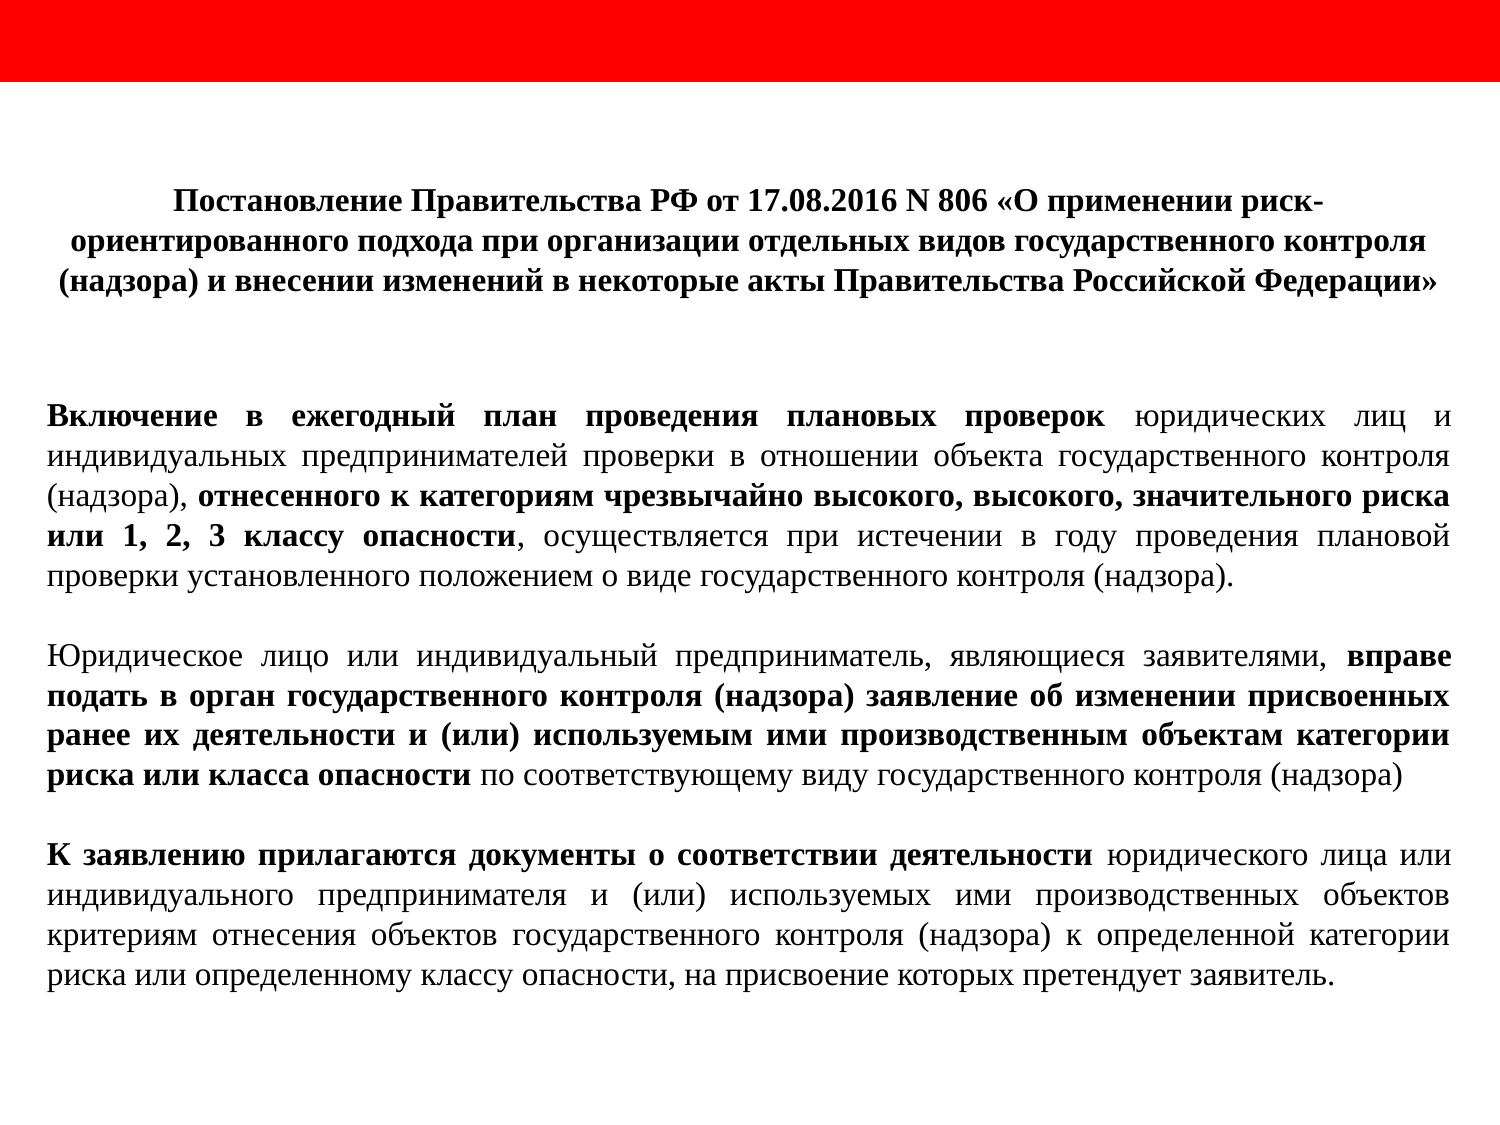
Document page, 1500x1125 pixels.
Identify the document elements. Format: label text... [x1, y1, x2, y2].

text_box Постановление Правительства РФ от 17.08.2016 N 806 «О применении риск-ориентированного подхода при организации отдельных видов государственного контроля (надзора) и внесении изменений в некоторые акты Правительства Российской Федерации» Включение в ежегодный план проведения плановых проверок юридических лиц и индивидуальных предпринимателей проверки в отношении объекта государственного контроля (надзора), отнесенного к категориям чрезвычайно высокого, высокого, значительного риска или 1, 2, 3 классу опасности, осуществляется при истечении в году проведения плановой проверки установленного положением о виде государственного контроля (надзора). Юридическое лицо или индивидуальный предприниматель, являющиеся заявителями, вправе подать в орган государственного контроля (надзора) заявление об изменении присвоенных ранее их деятельности и (или) используемым ими производственным объектам категории риска или класса опасности по соответствующему виду государственного контроля (надзора) К заявлению прилагаются документы о соответствии деятельности юридического лица или индивидуального предпринимателя и (или) используемых ими производственных объектов критериям отнесения объектов государственного контроля (надзора) к определенной категории риска или определенному классу опасности, на присвоение которых претендует заявитель. [32, 139, 1467, 1057]
text_box [0, 0, 1500, 84]
